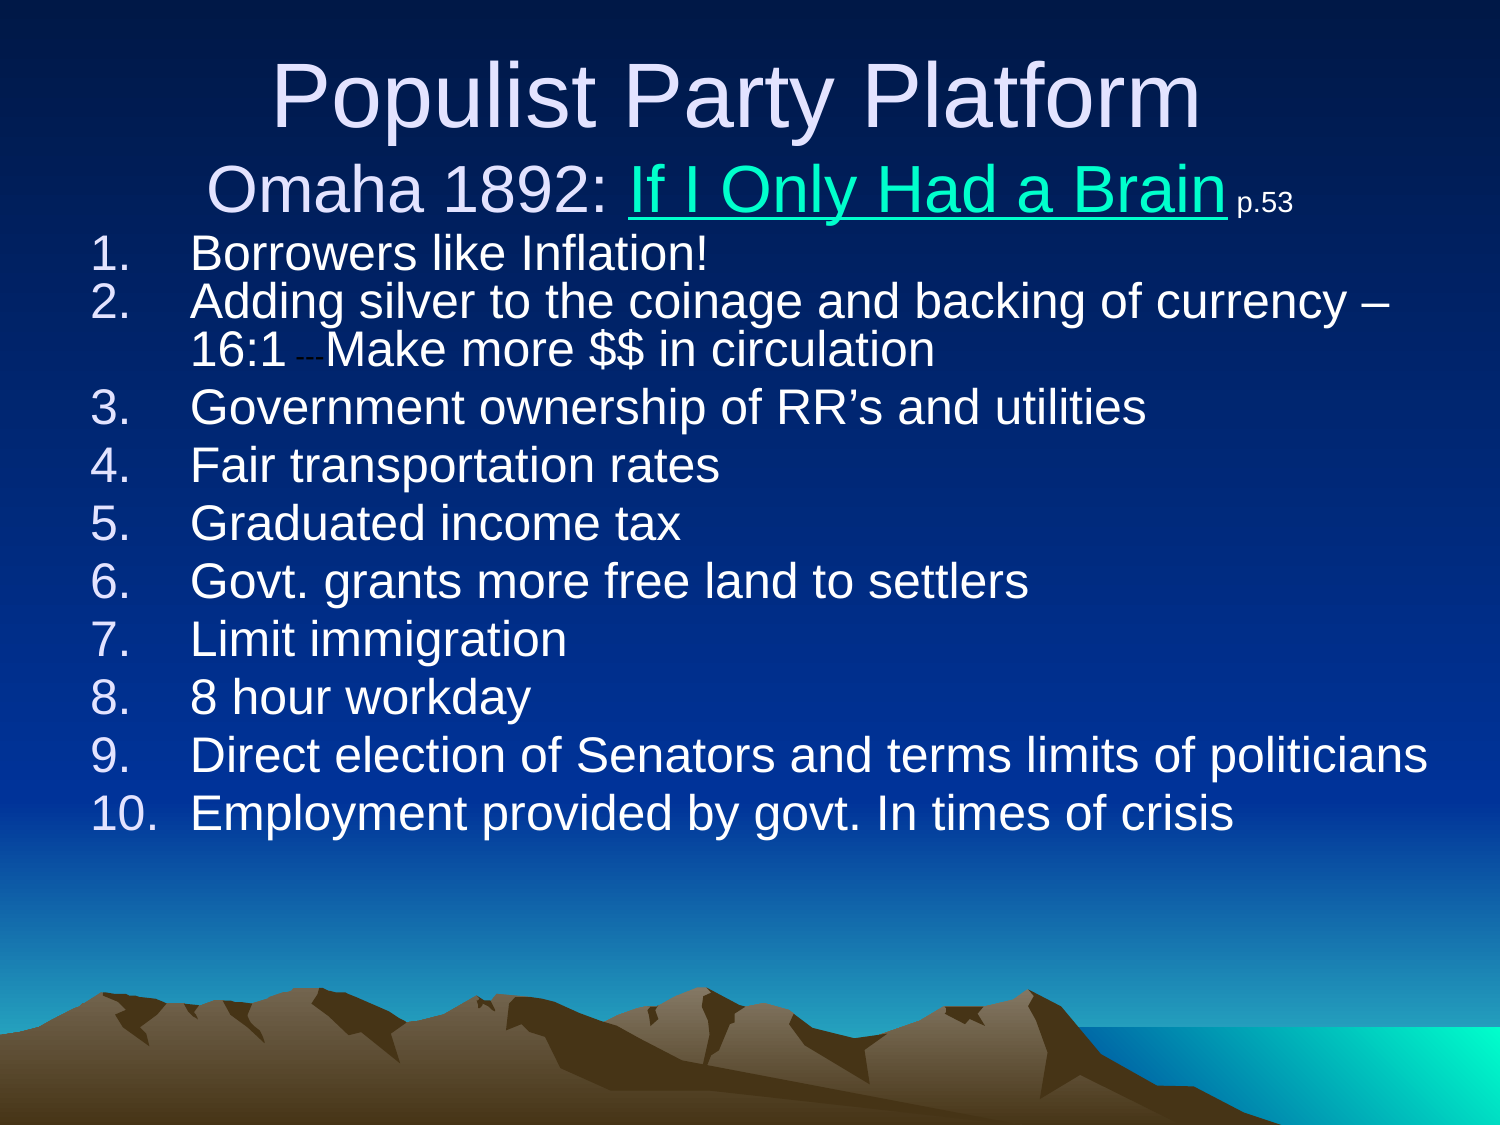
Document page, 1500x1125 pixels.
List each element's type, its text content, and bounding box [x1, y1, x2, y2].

list Borrowers like Inflation! Adding silver to the coinage and backing of currency – 16:1 ---Make more $$ in circulation Government ownership of RR’s and utilities Fair transportation rates Graduated income tax Govt. grants more free land to settlers Limit immigration 8 hour workday Direct election of Senators and terms limits of politicians Employment provided by govt. In times of crisis [75, 224, 1489, 1070]
title Populist Party Platform Omaha 1892: If I Only Had a Brain p.53 [75, 37, 1425, 224]
